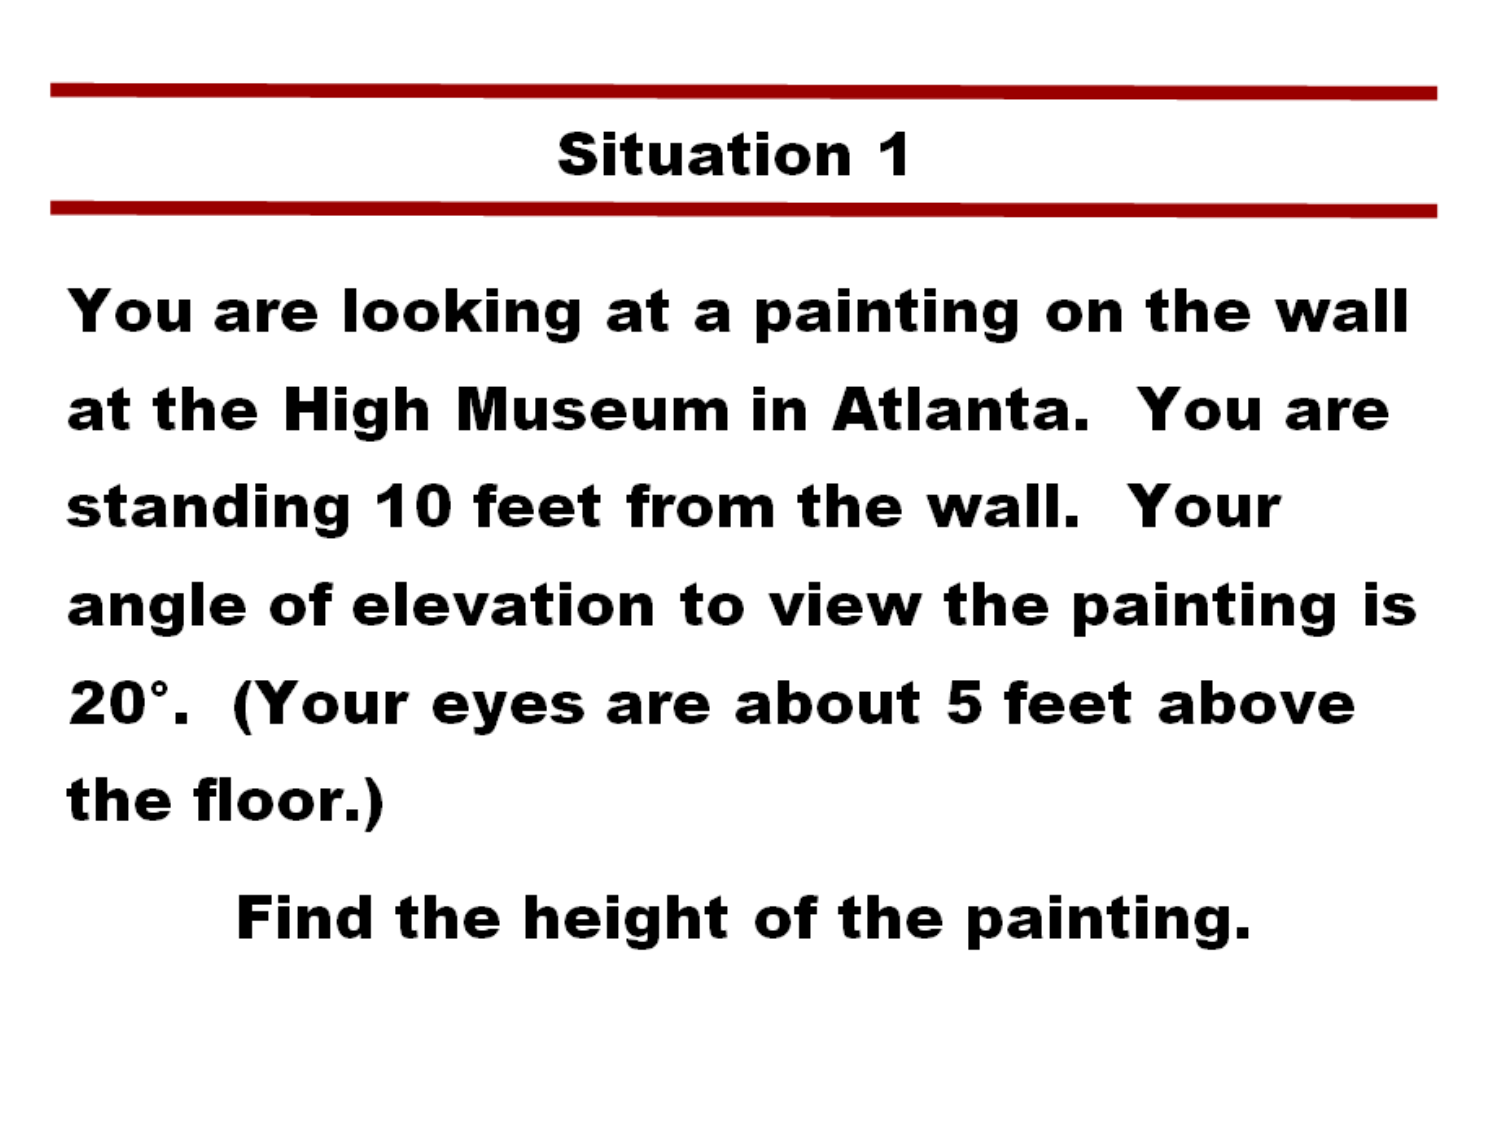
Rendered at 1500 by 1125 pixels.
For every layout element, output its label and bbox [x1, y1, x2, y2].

picture [31, 61, 1457, 1006]
